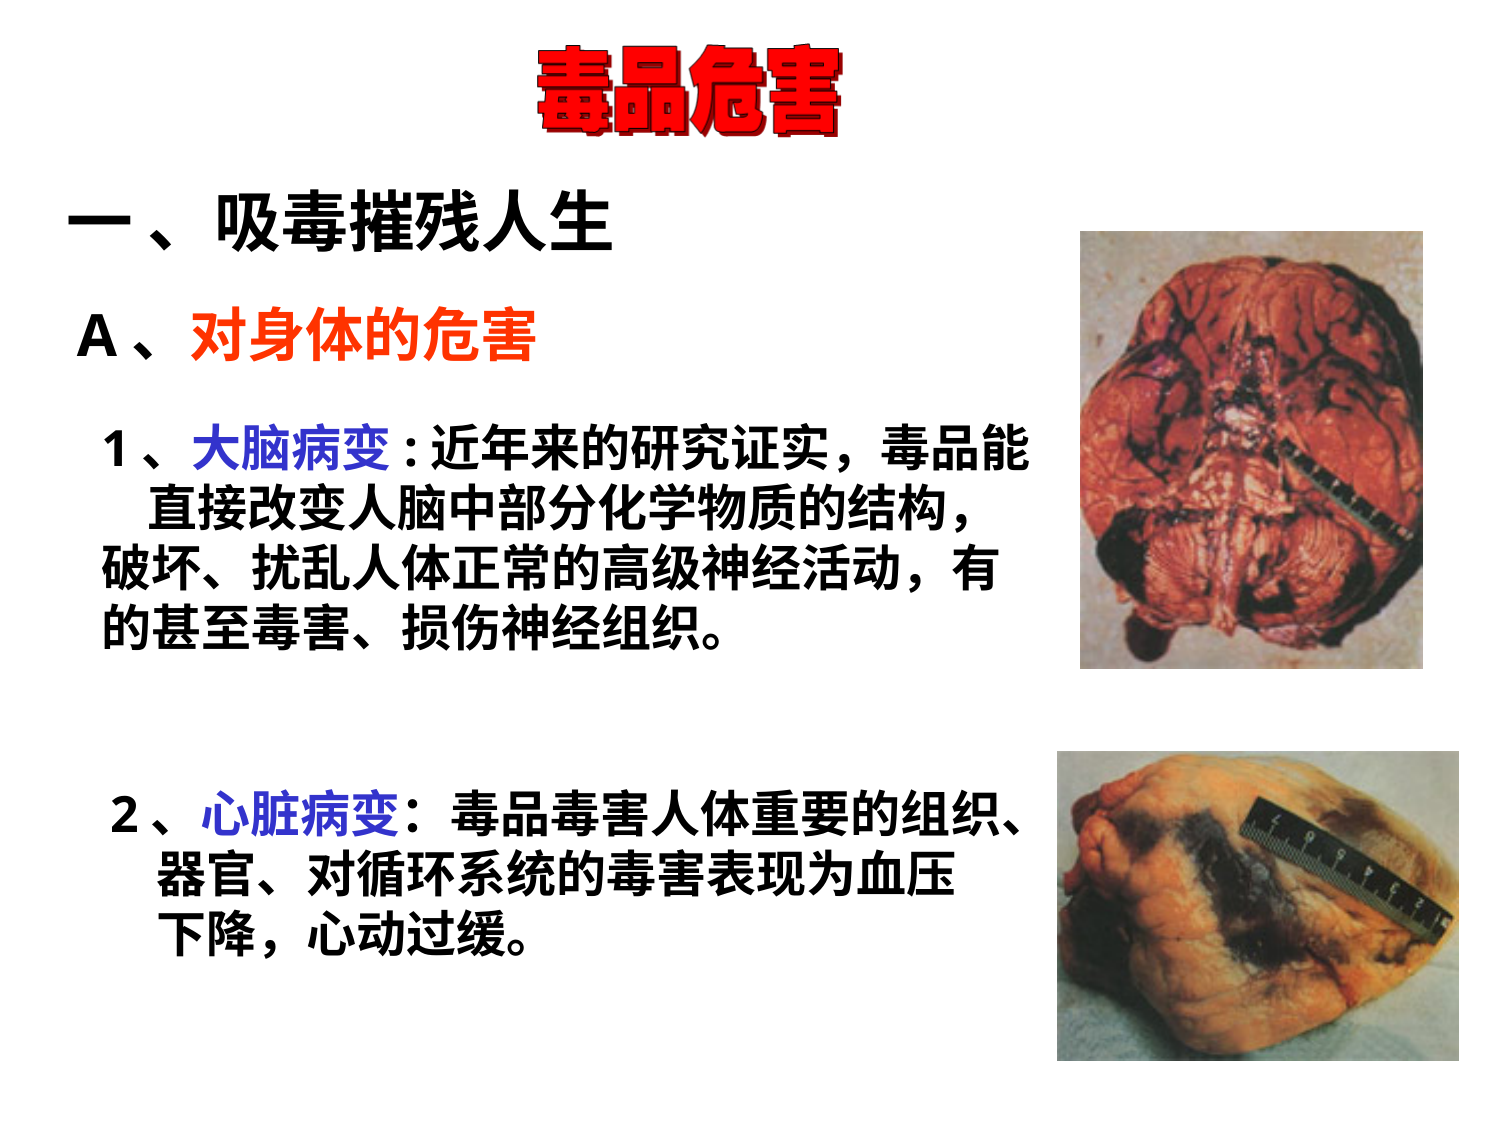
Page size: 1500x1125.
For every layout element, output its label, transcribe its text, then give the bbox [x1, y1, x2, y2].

text_box 2、心脏病变：毒品毒害人体重要的组织、 器官、对循环系统的毒害表现为血压 下降，心动过缓。 [95, 775, 1056, 970]
text_box 1、大脑病变:近年来的研究证实，毒品能 直接改变人脑中部分化学物质的结构， 破坏、扰乱人体正常的高级神经活动，有 的甚至毒害、损伤神经组织。 [86, 408, 1045, 664]
text_box 一 、吸毒摧残人生 [51, 172, 631, 268]
picture [1056, 751, 1459, 1061]
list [1080, 231, 1423, 669]
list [537, 42, 845, 139]
text_box A、对身体的危害 [62, 290, 567, 376]
